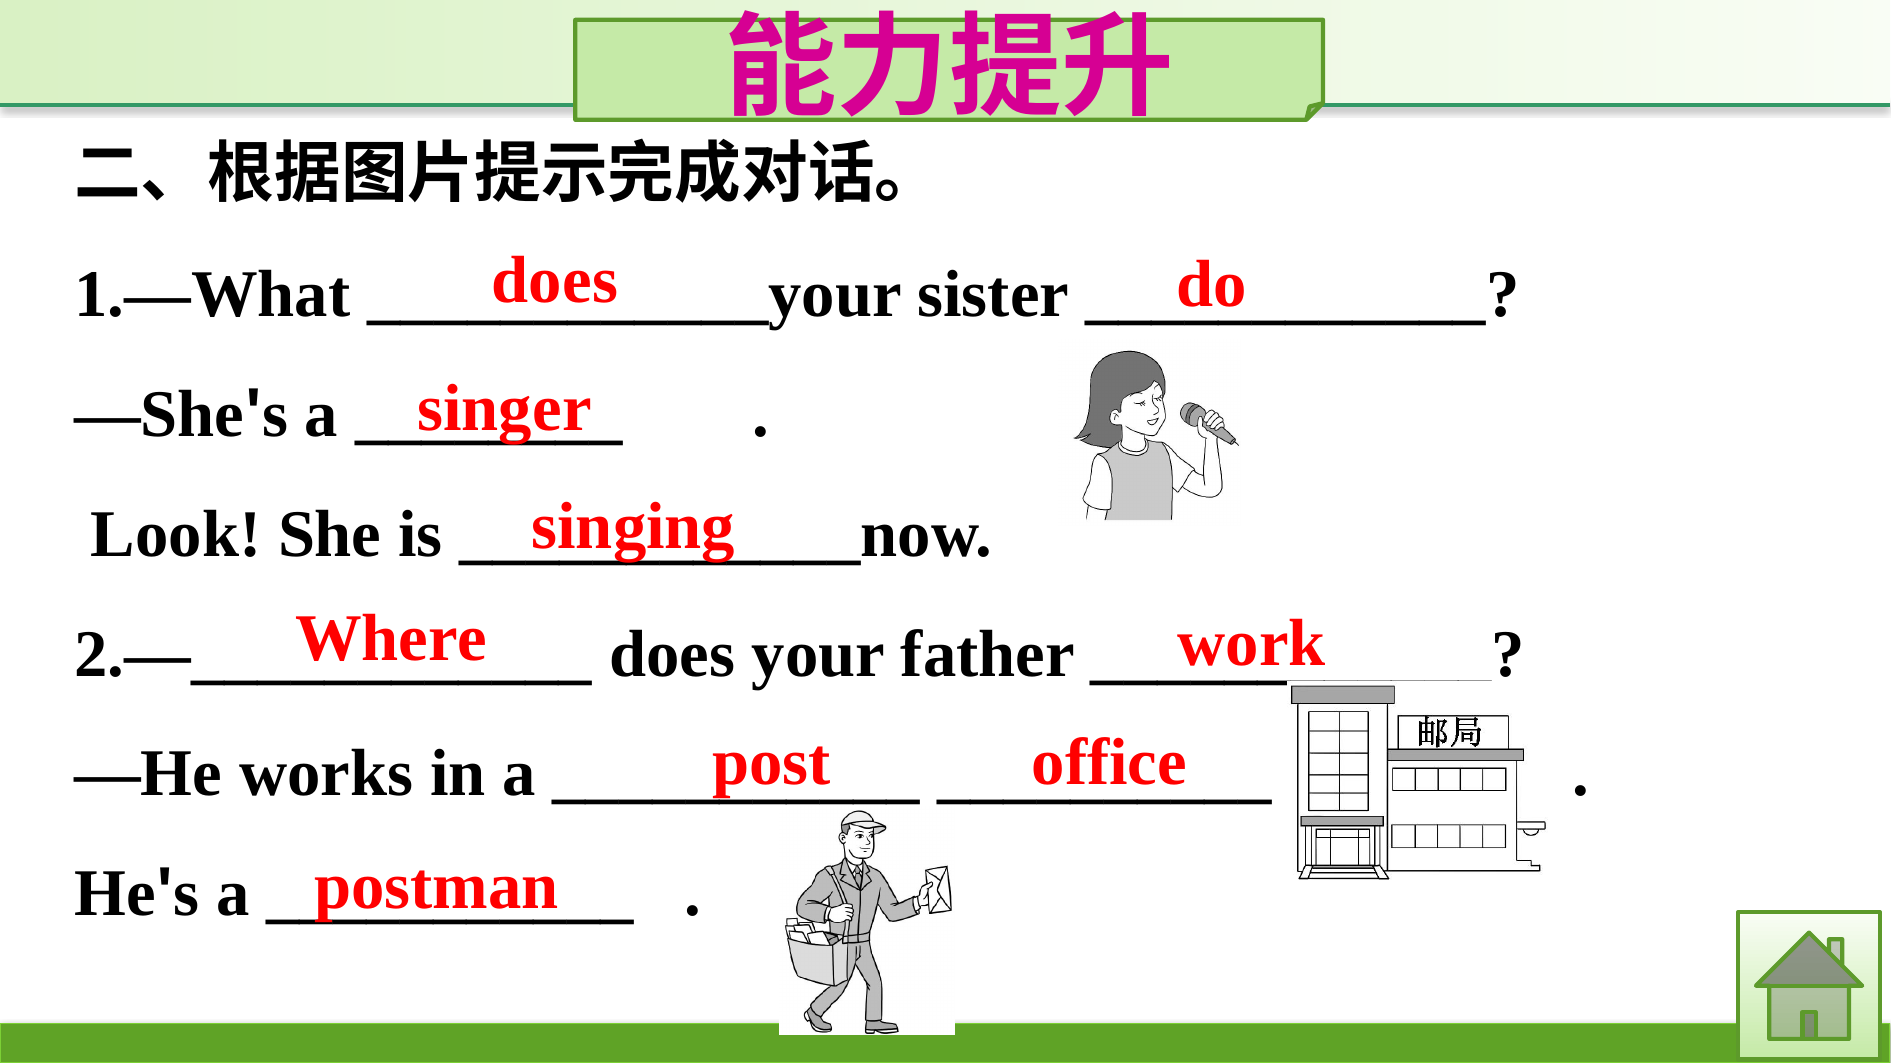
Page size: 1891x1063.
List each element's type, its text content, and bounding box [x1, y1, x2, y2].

text_box 能力提升 [573, 17, 1326, 102]
picture [778, 806, 956, 1035]
picture [1057, 339, 1241, 526]
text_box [59, 105, 1833, 946]
